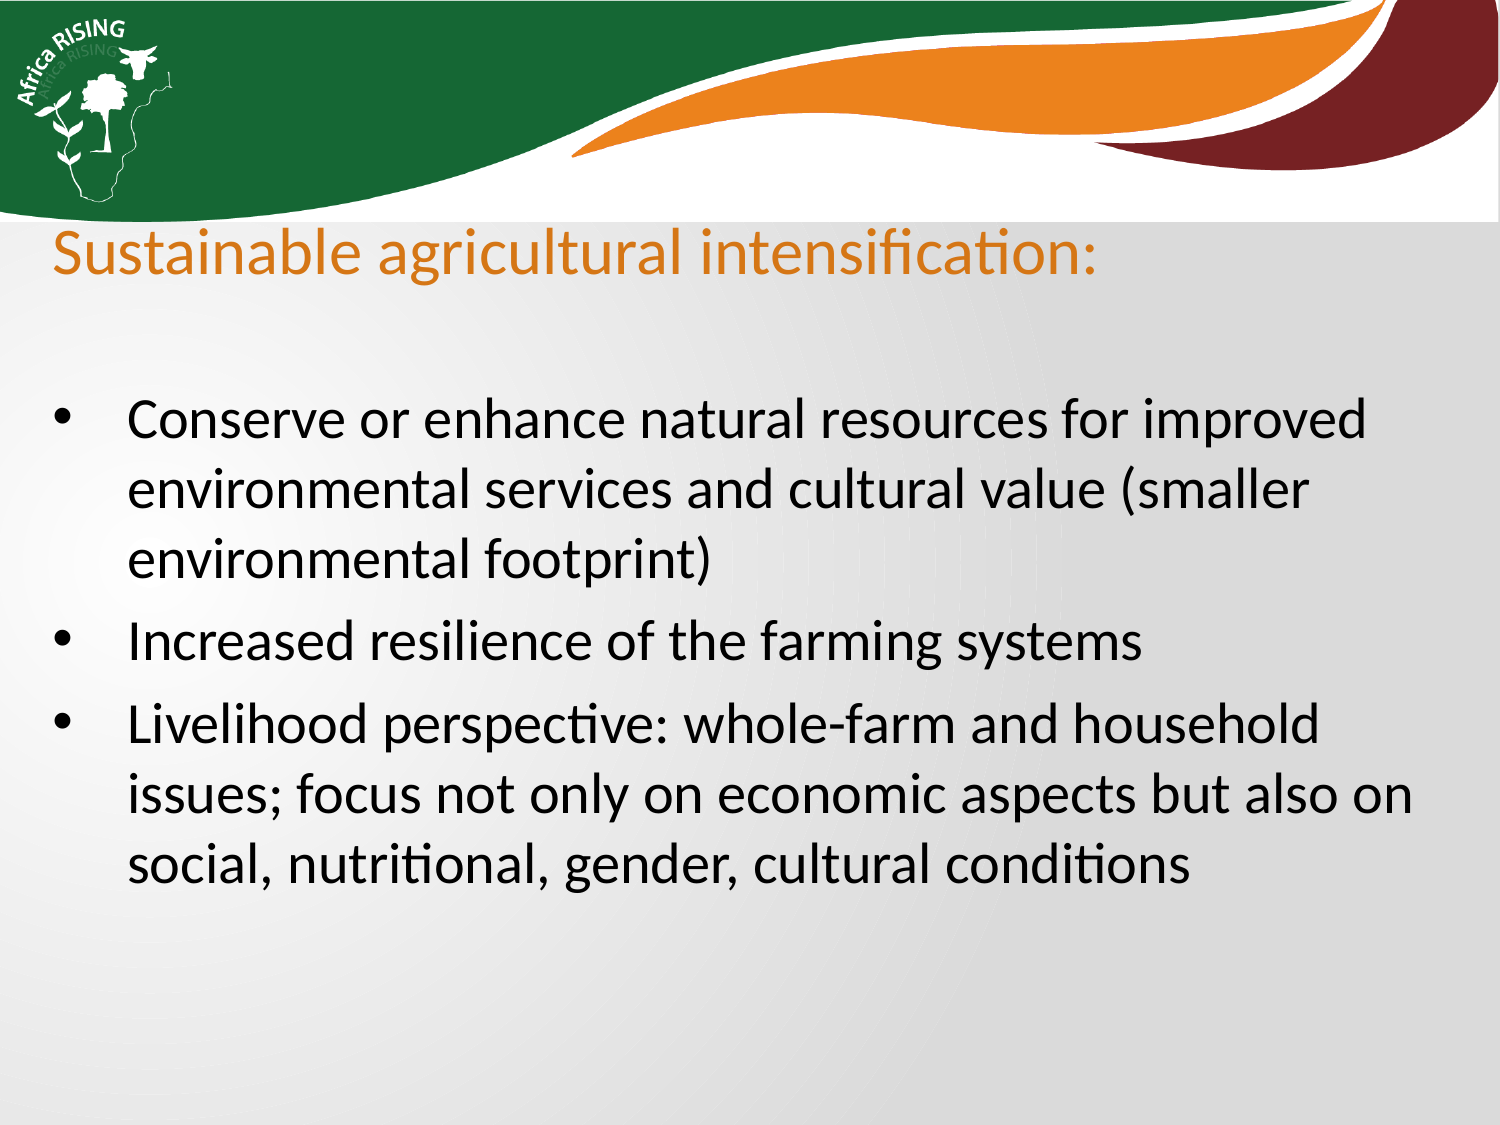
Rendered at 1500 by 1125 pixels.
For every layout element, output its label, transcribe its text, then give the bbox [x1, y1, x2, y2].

text_box Sustainable agricultural intensification: Conserve or enhance natural resources for improved environmental services and cultural value (smaller environmental footprint) Increased resilience of the farming systems Livelihood perspective: whole-farm and household issues; focus not only on economic aspects but also on social, nutritional, gender, cultural conditions [37, 200, 1463, 1125]
picture [0, 0, 1499, 222]
